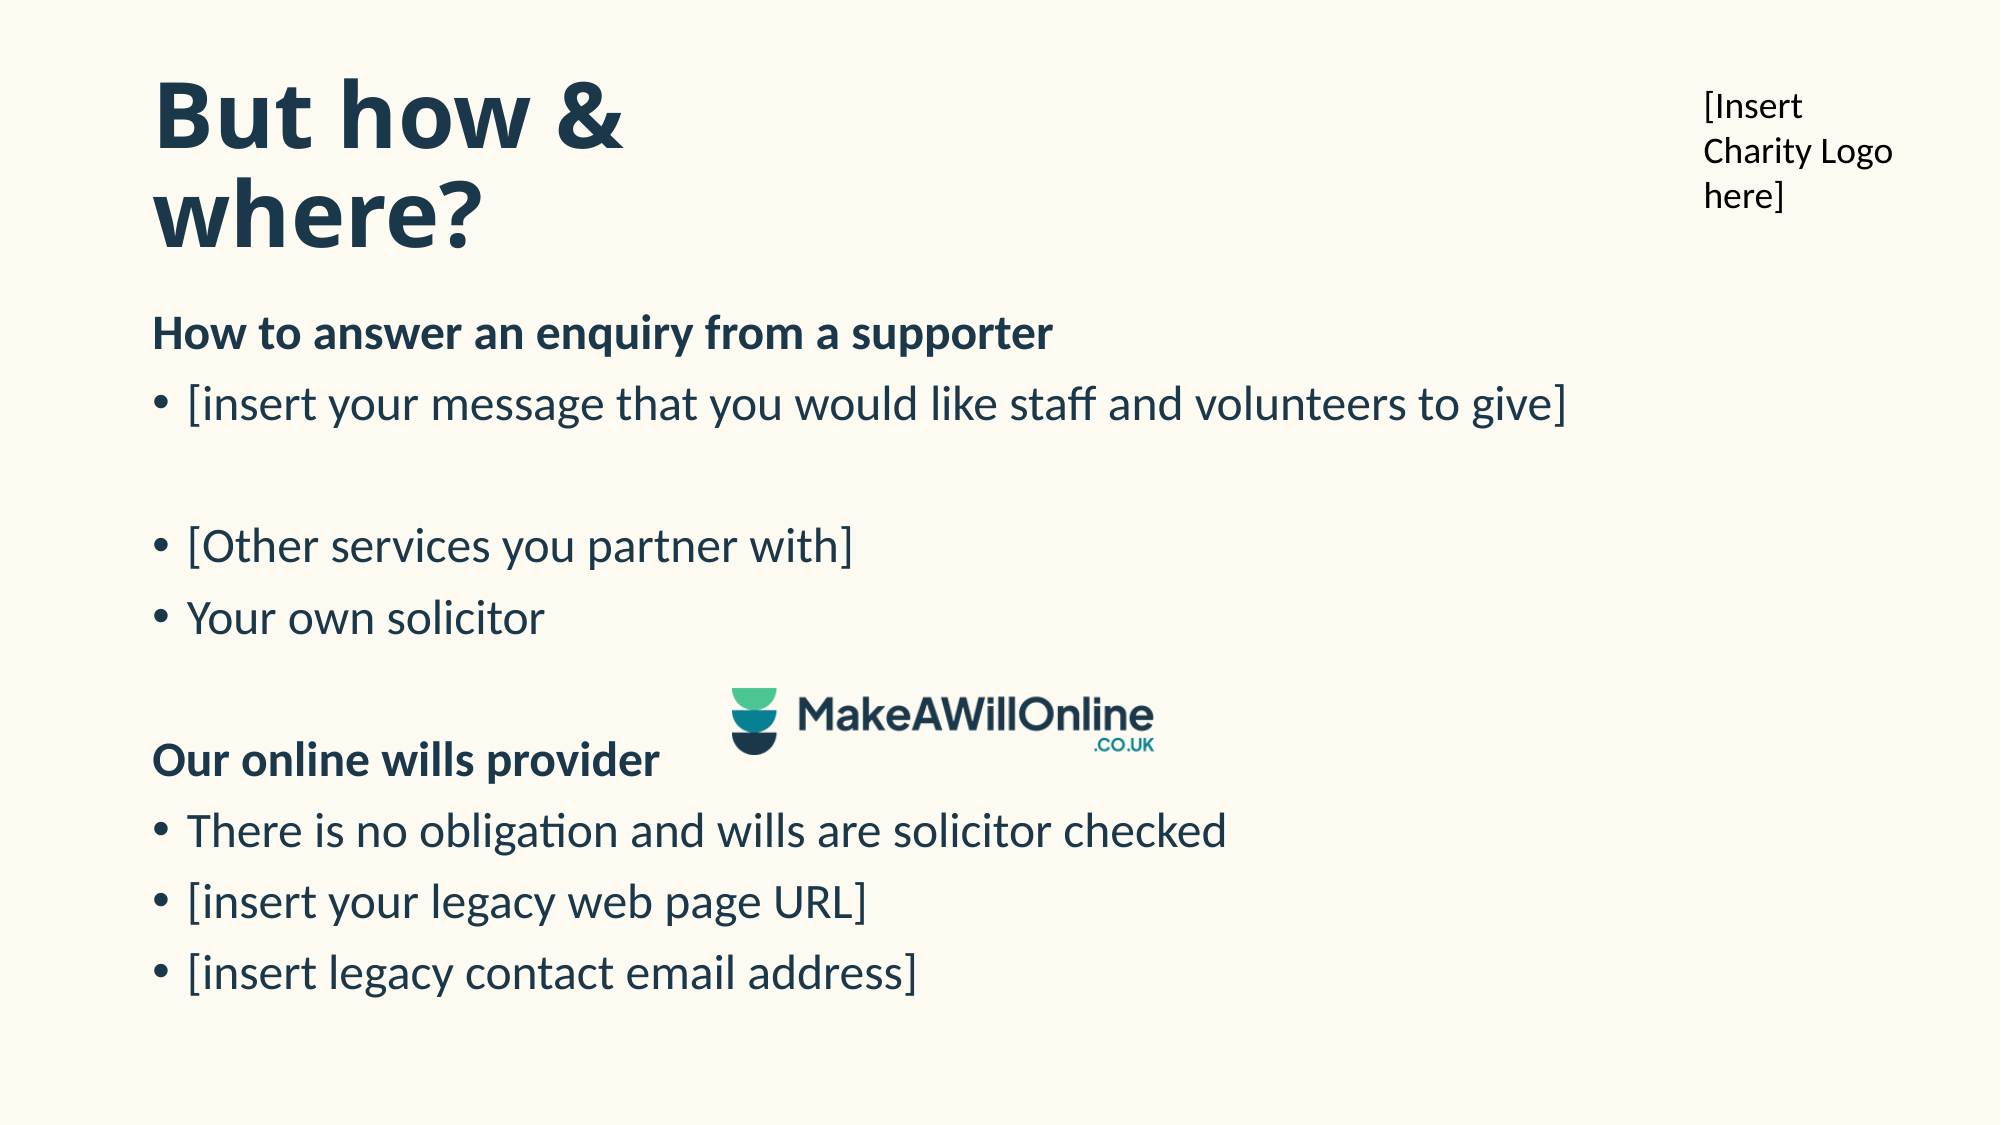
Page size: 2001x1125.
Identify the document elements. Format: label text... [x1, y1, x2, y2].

title But how & where? [137, 59, 987, 278]
text_box [Insert Charity Logo here] [1688, 74, 1934, 314]
picture [732, 688, 1154, 755]
list How to answer an enquiry from a supporter [insert your message that you would like staff and volunteers to give] [Other services you partner with] Your own solicitor Our online wills provider There is no obligation and wills are solicitor checked [insert your legacy web page URL] [insert legacy contact email address] [137, 299, 1863, 1014]
